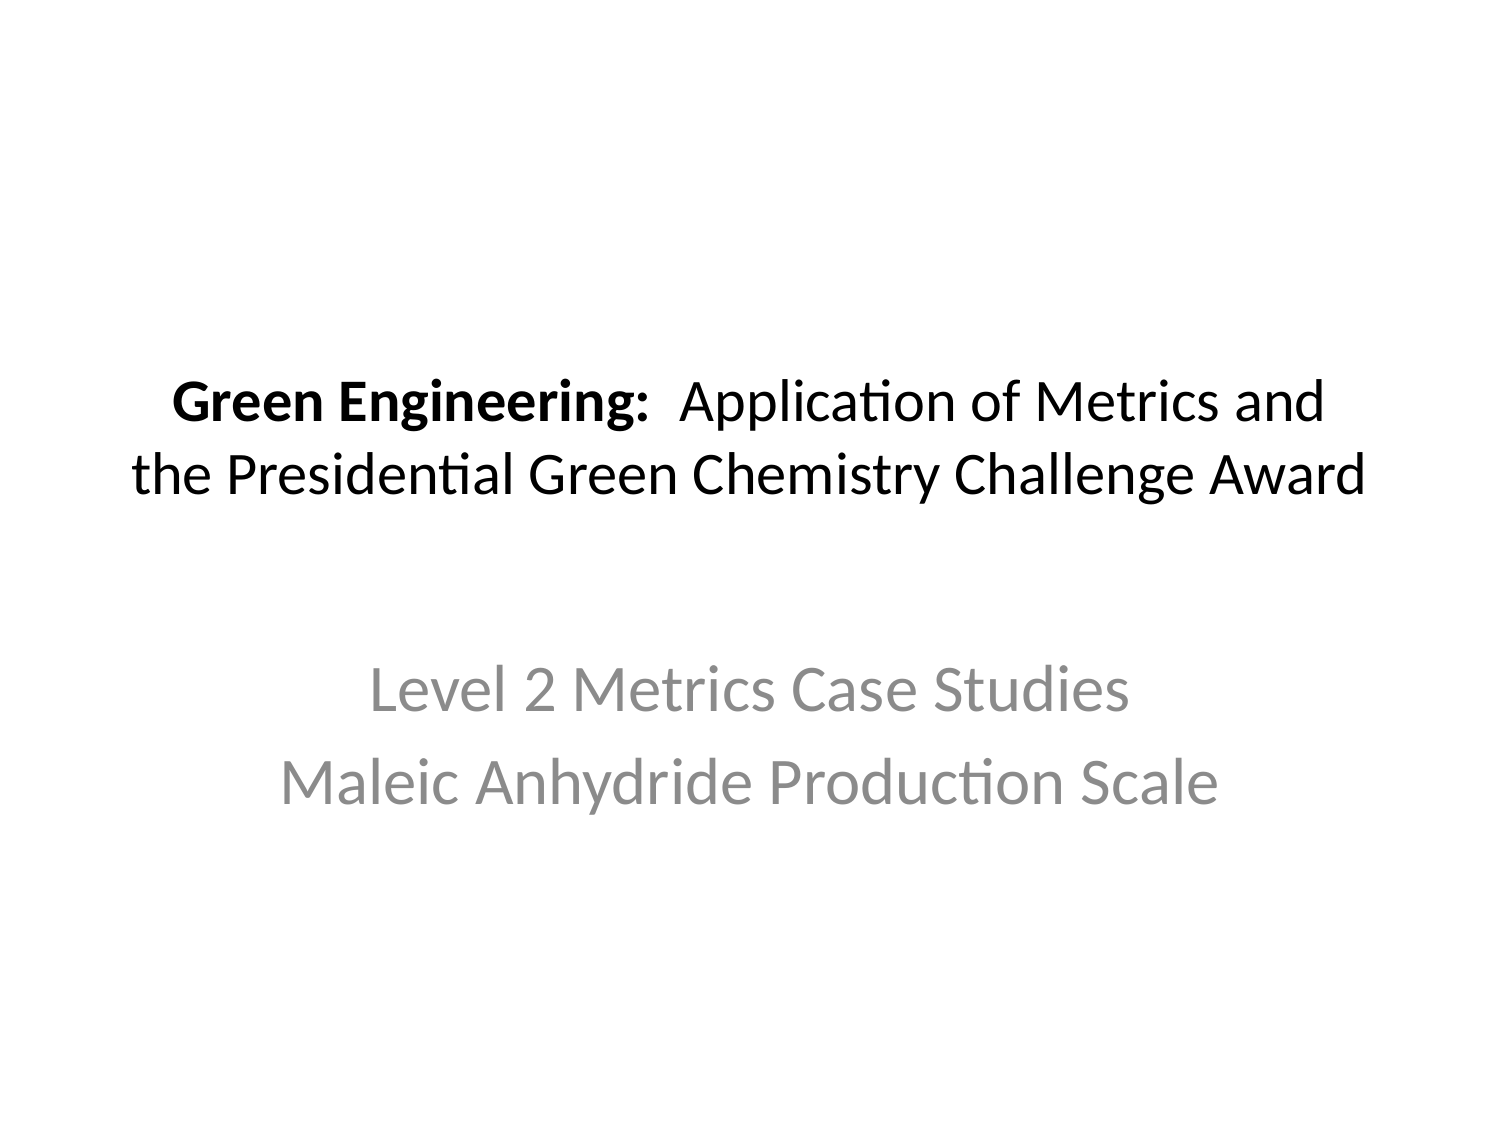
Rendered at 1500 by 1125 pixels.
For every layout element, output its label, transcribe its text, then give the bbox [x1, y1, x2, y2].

title Green Engineering: Application of Metrics and the Presidential Green Chemistry Challenge Award [112, 349, 1388, 591]
subtitle Level 2 Metrics Case Studies Maleic Anhydride Production Scale [225, 637, 1275, 925]
